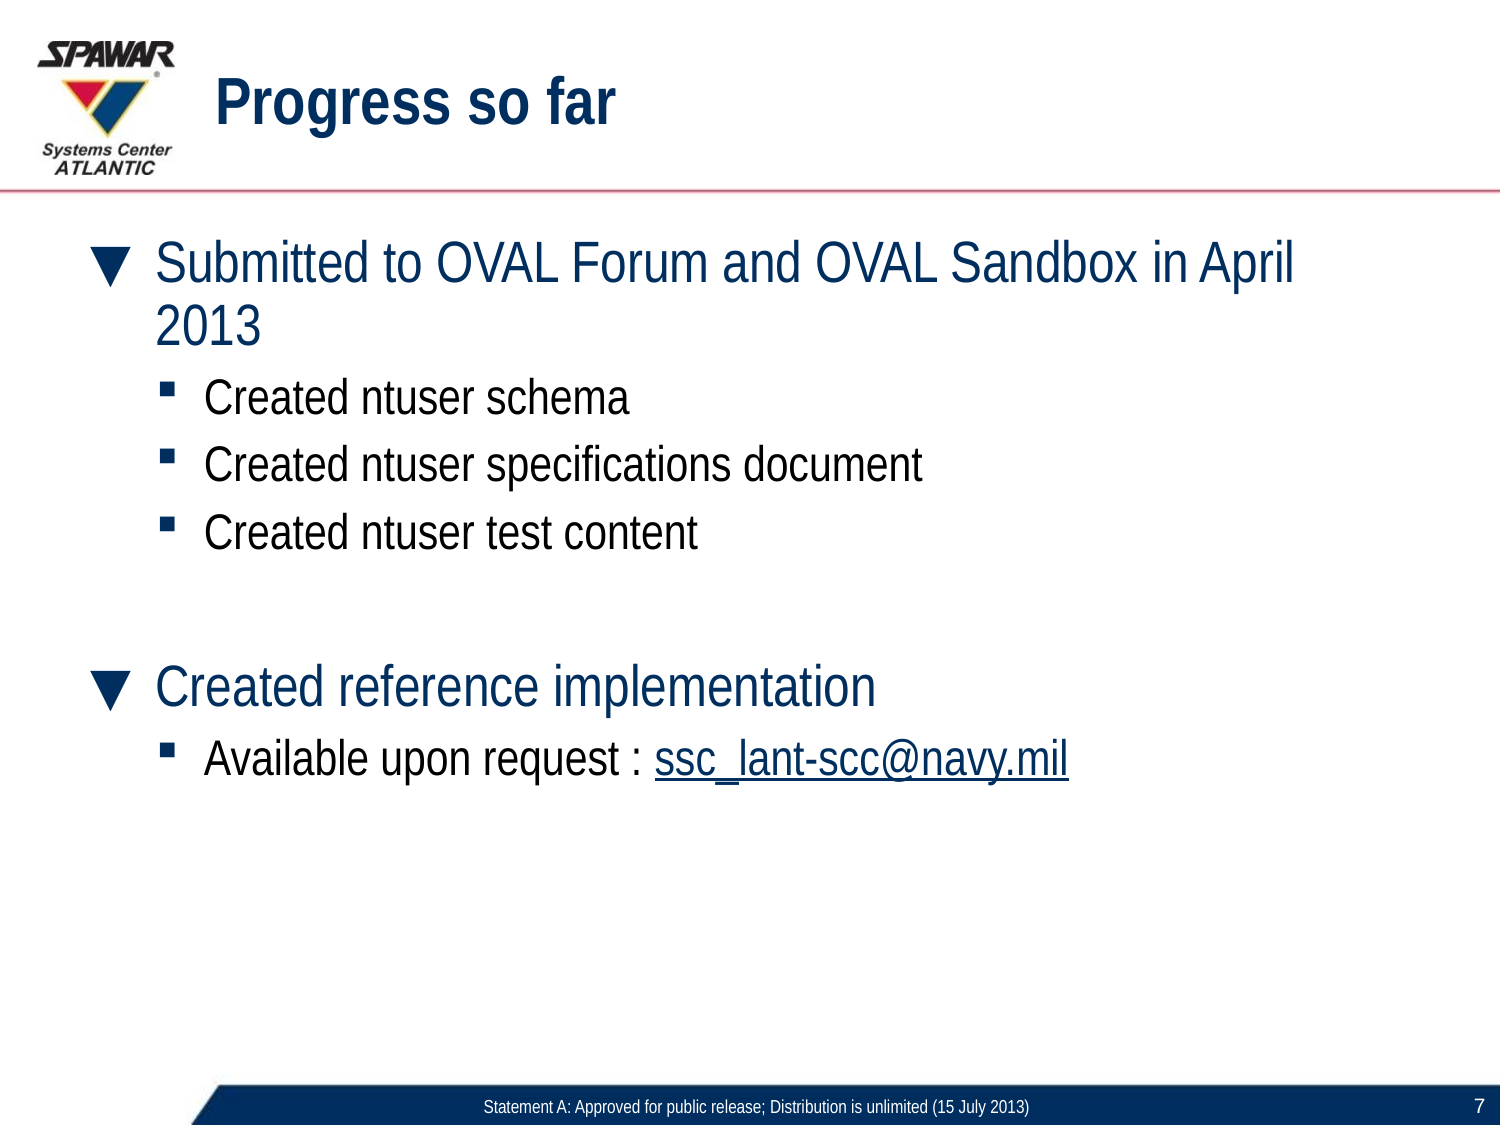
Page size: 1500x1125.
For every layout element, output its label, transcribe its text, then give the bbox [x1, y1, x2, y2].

picture [187, 1074, 1500, 1125]
picture [37, 41, 175, 175]
list Submitted to OVAL Forum and OVAL Sandbox in April 2013 Created ntuser schema Created ntuser specifications document Created ntuser test content Created reference implementation Available upon request : ssc_lant-scc@navy.mil [74, 224, 1426, 1001]
picture [0, 187, 1500, 200]
title Progress so far [199, 32, 1426, 176]
